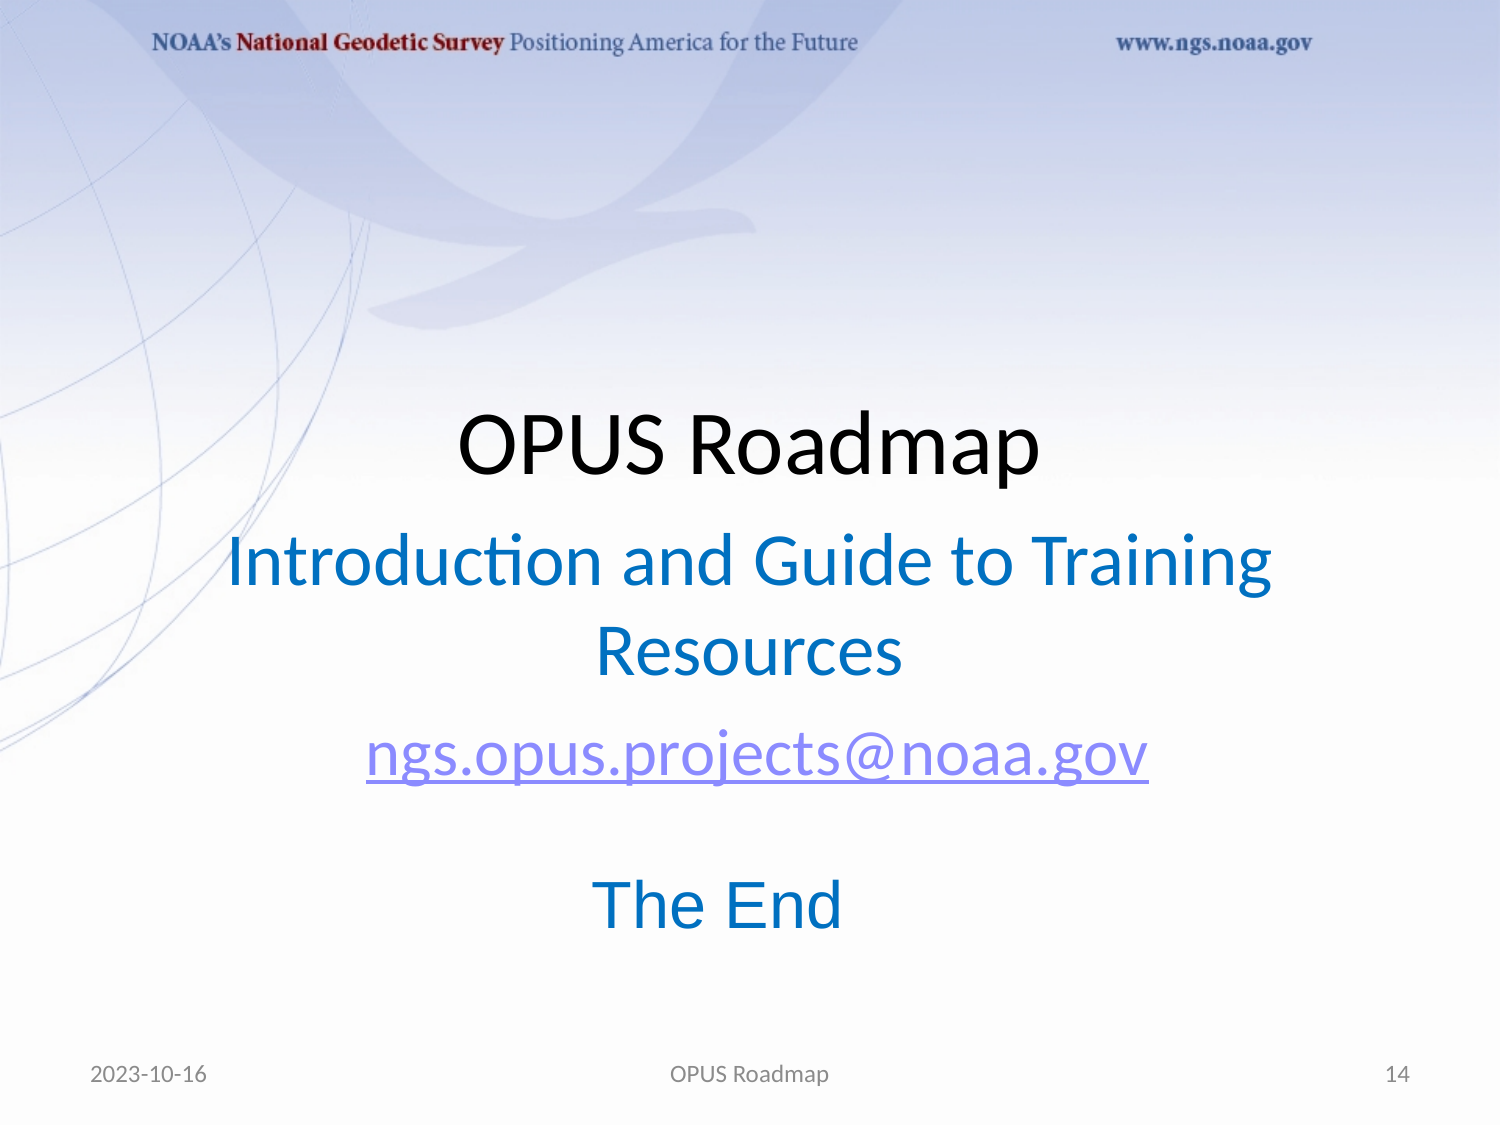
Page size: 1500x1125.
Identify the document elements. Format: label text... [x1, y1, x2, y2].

picture [0, 0, 1500, 1125]
subtitle ngs.opus.projects@noaa.gov [224, 701, 1276, 827]
text_box The End [576, 854, 924, 949]
footer OPUS Roadmap [512, 1042, 988, 1103]
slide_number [75, 1042, 425, 1103]
slide_number 14 [1074, 1042, 1425, 1103]
text_box Introduction and Guide to Training Resources [112, 538, 1388, 664]
title OPUS Roadmap [112, 374, 1388, 501]
